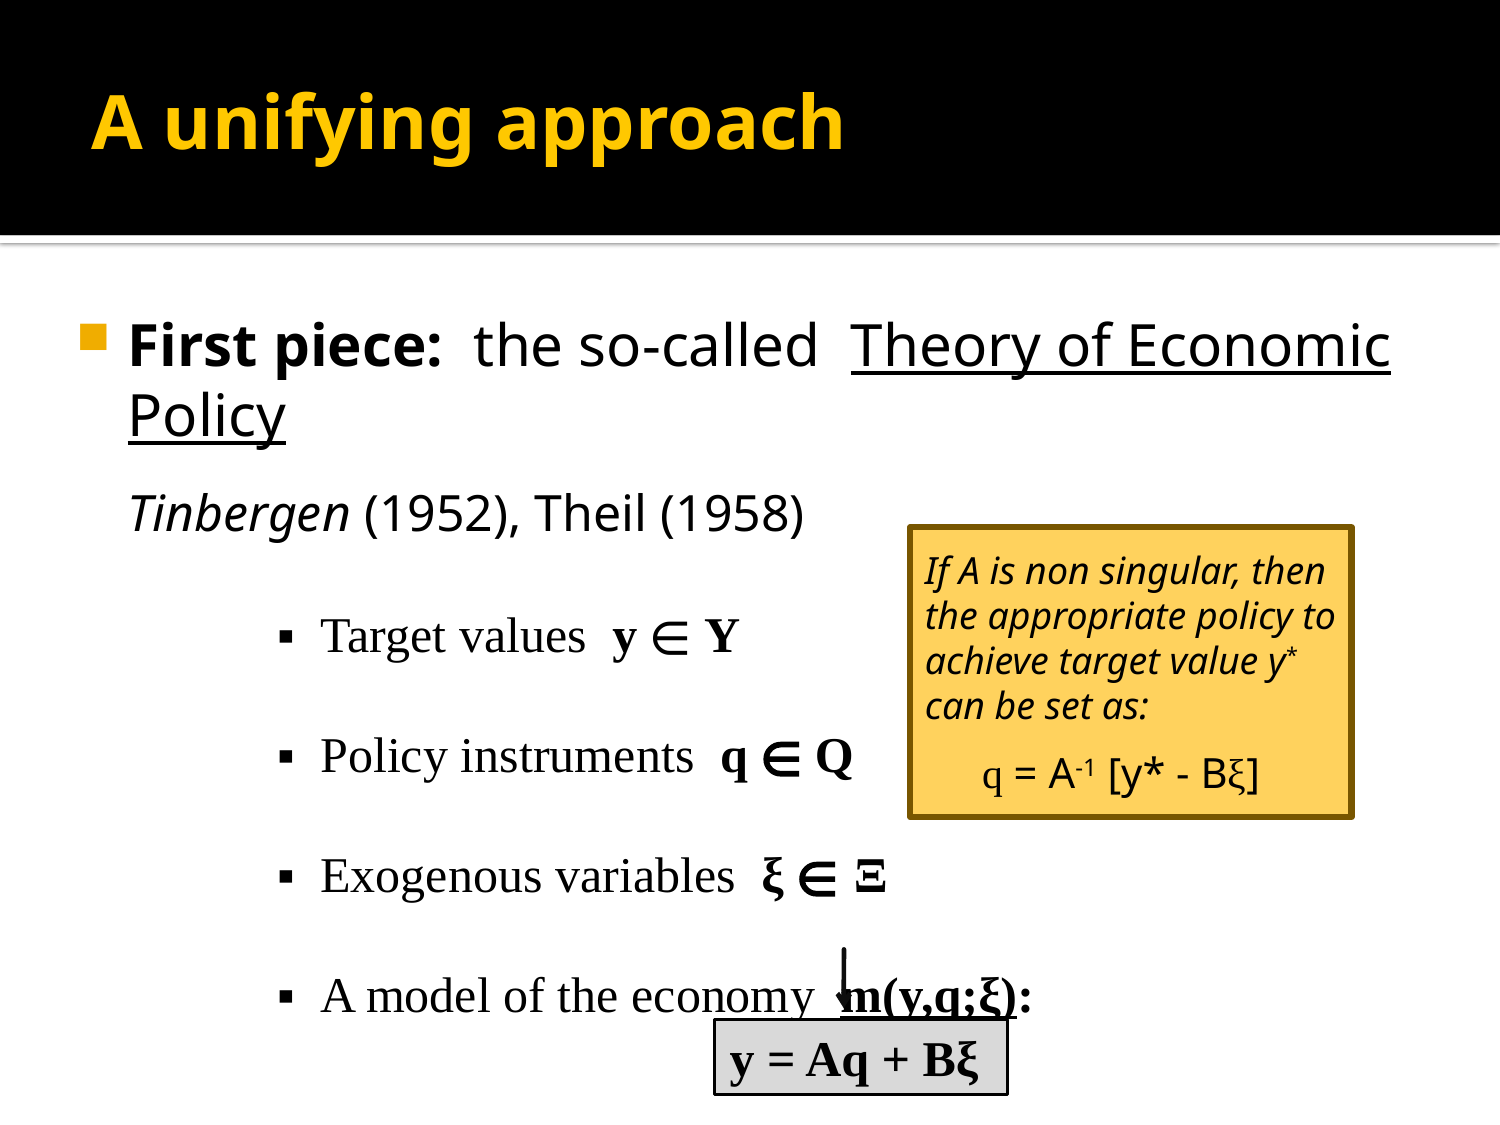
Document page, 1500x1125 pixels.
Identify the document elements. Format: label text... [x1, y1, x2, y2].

text_box If A is non singular, then the appropriate policy to achieve target value y* can be set as: q = A-1 [y* - Bξ] [910, 527, 1352, 817]
text_box y = Aq + Bξ [714, 1019, 1008, 1095]
title A unifying approach [76, 30, 1425, 209]
list First piece: the so-called Theory of Economic Policy Tinbergen (1952), Theil (1958) ▪ Target values y ∊ Y ▪ Policy instruments q ∊ Q ▪ Exogenous variables ξ ∊ Ξ ▪ A model of the economy m(y,q;ξ): [46, 292, 1442, 1088]
